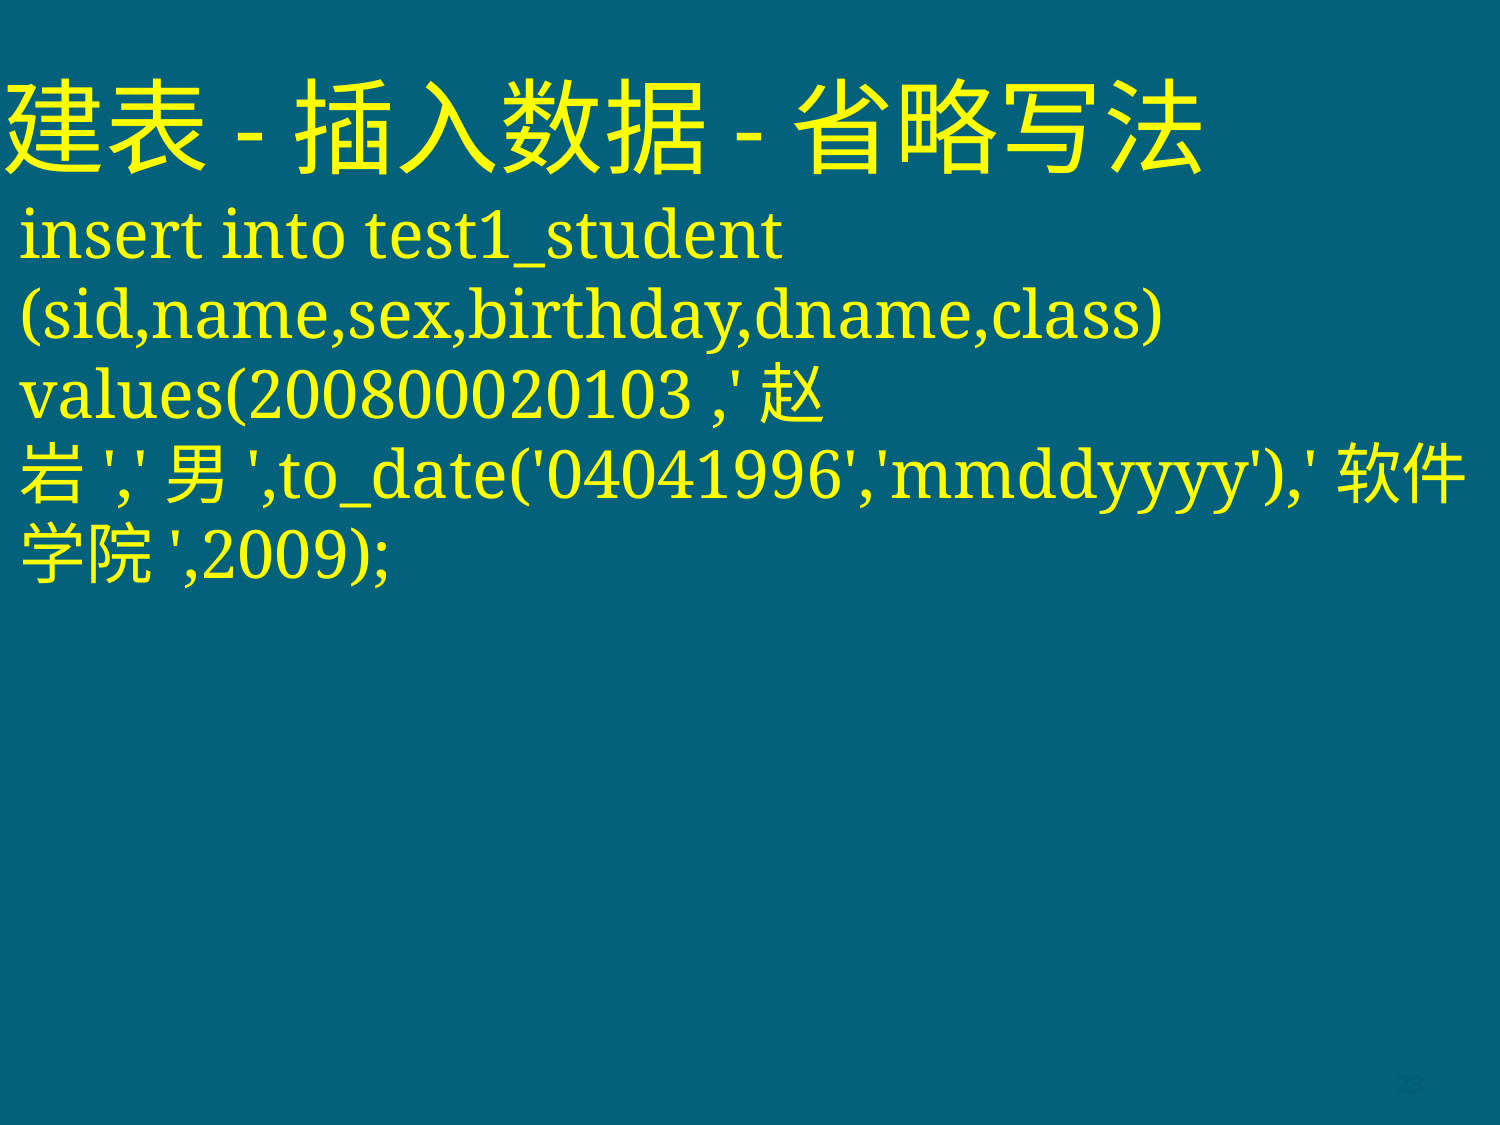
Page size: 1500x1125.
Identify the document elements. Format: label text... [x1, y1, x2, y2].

title 建表-插入数据-省略写法 [0, 0, 1500, 188]
list insert into test1_student (sid,name,sex,birthday,dname,class) values(200800020103 ,'赵岩','男',to_date('04041996','mmddyyyy'),'软件学院',2009); [4, 184, 1500, 1125]
